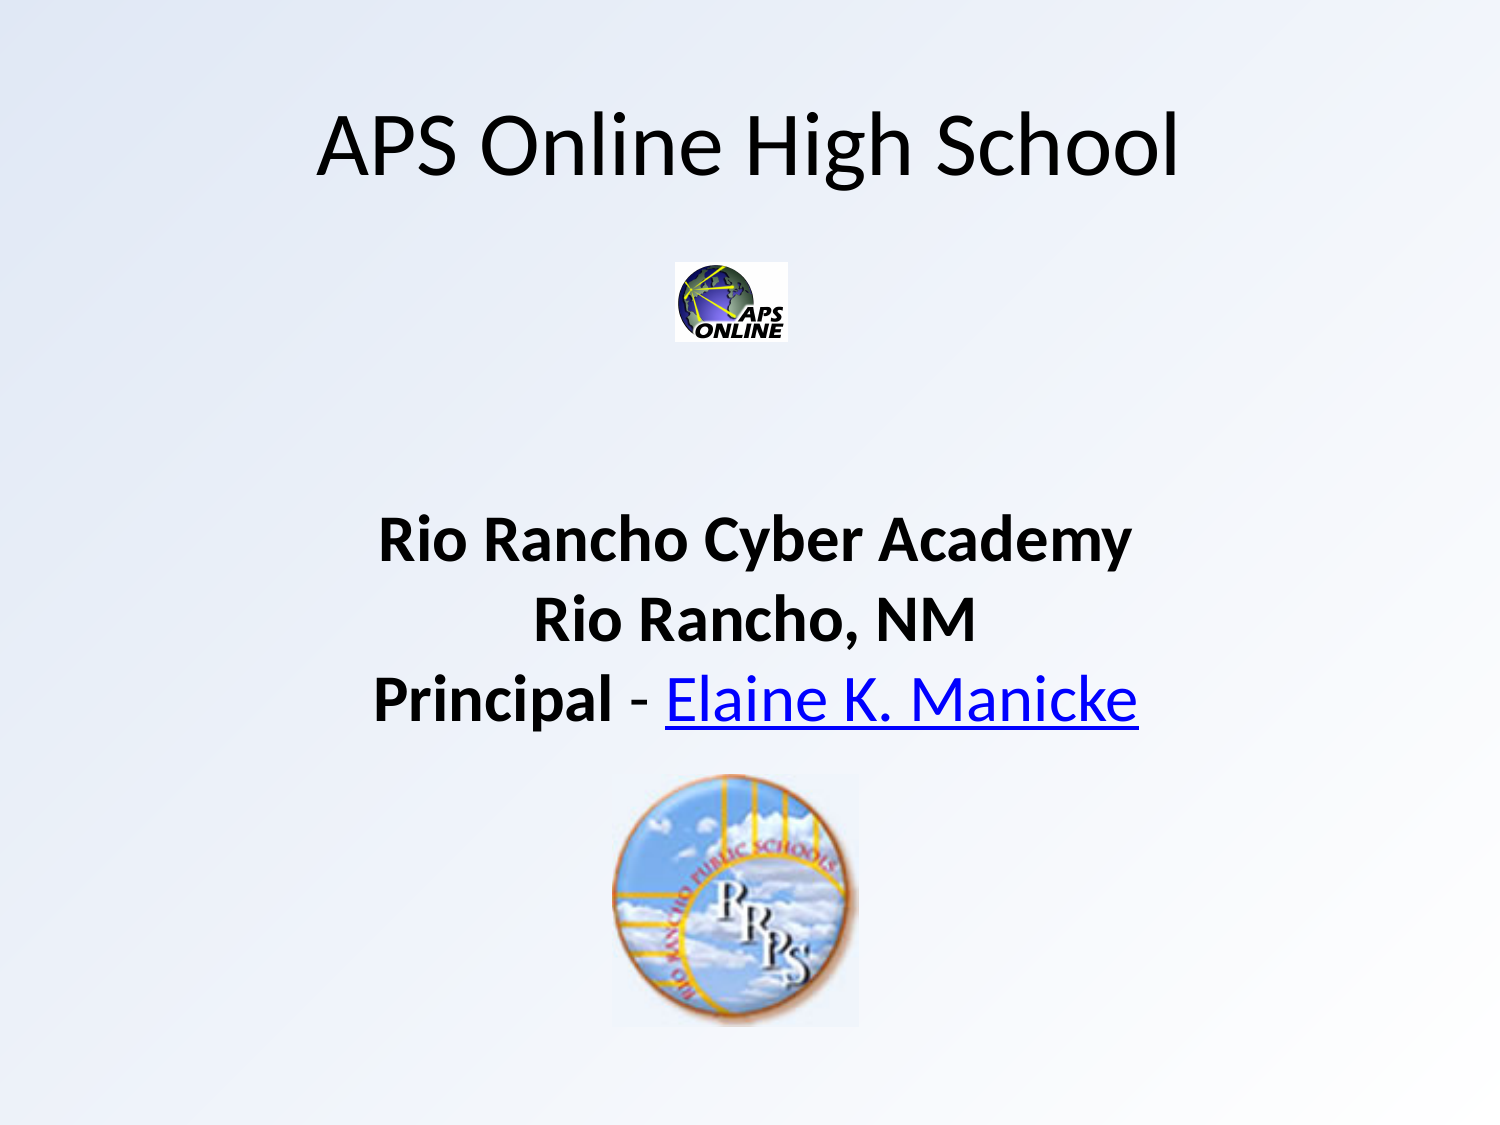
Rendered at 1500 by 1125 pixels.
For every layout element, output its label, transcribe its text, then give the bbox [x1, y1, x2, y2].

picture [612, 774, 859, 1028]
text_box Rio Rancho Cyber Academy Rio Rancho, NM Principal - Elaine K. Manicke [212, 487, 1300, 1125]
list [674, 262, 788, 343]
title APS Online High School [75, 45, 1425, 233]
